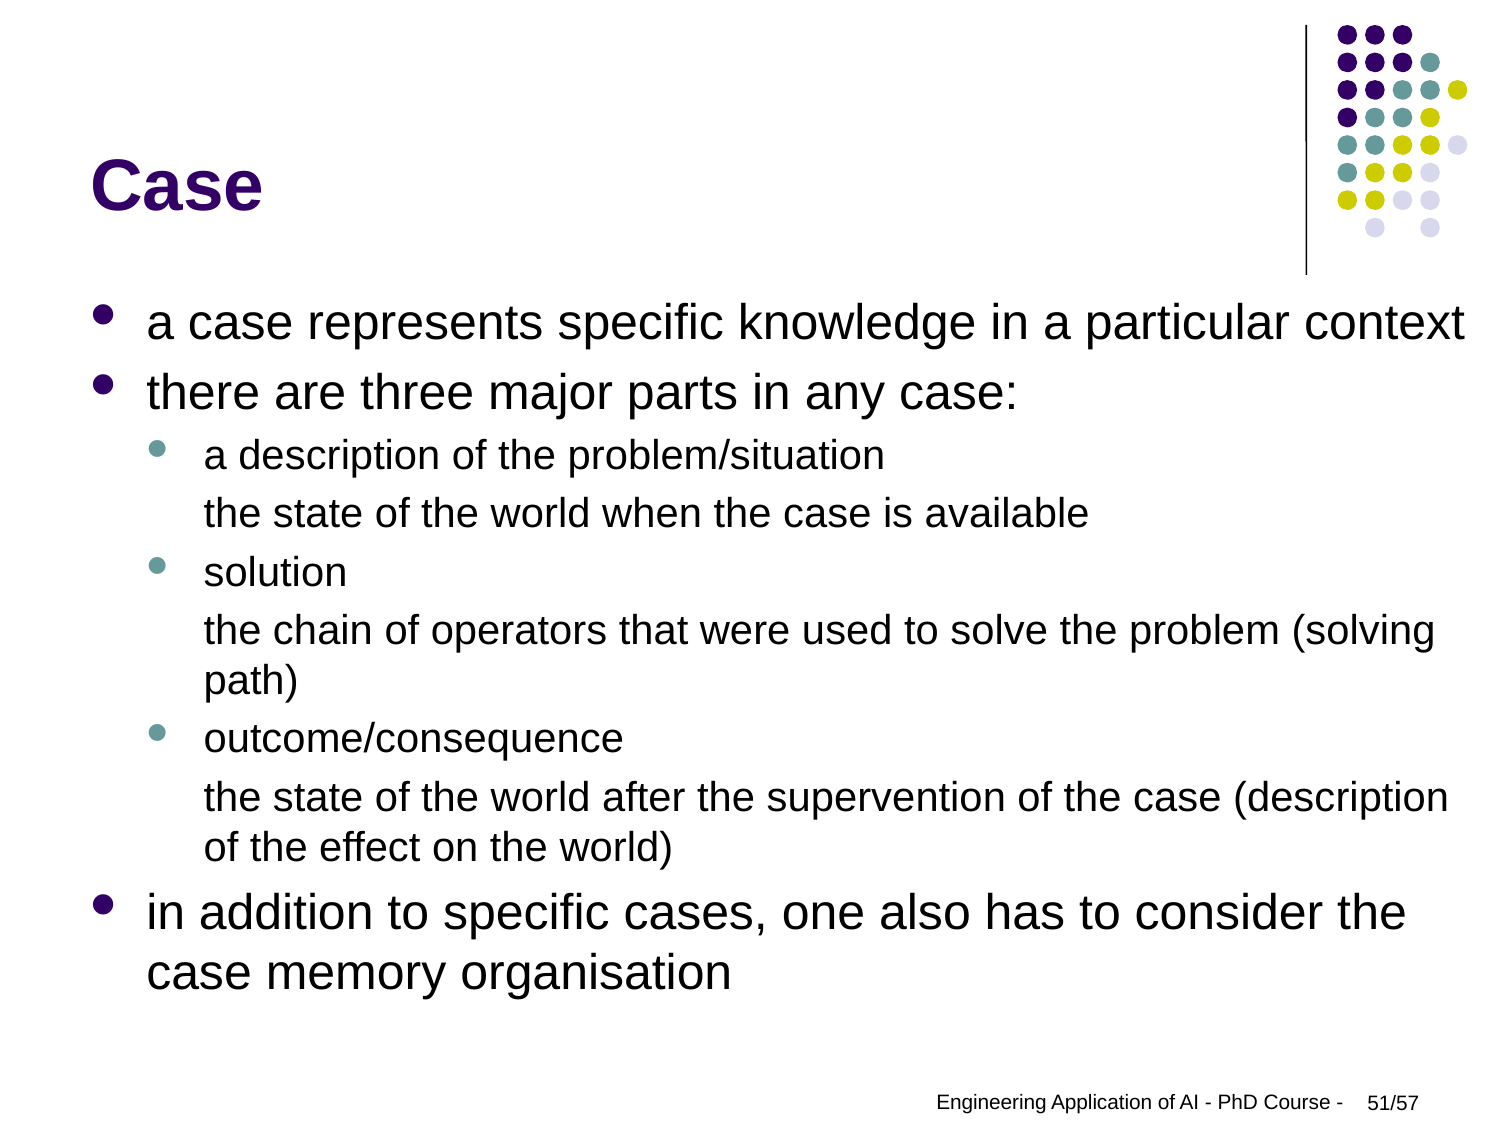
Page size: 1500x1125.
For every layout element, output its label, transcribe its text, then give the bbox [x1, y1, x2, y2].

footer Engineering Application of AI - PhD Course - [855, 1080, 1365, 1125]
list a case represents specific knowledge in a particular context there are three major parts in any case: a description of the problem/situation the state of the world when the case is available solution the chain of operators that were used to solve the problem (solving path) outcome/consequence the state of the world after the supervention of the case (description of the effect on the world) in addition to specific cases, one also has to consider the case memory organisation [74, 281, 1500, 1006]
title Case [74, 19, 1313, 233]
slide_number 51/57 [1352, 1082, 1448, 1125]
